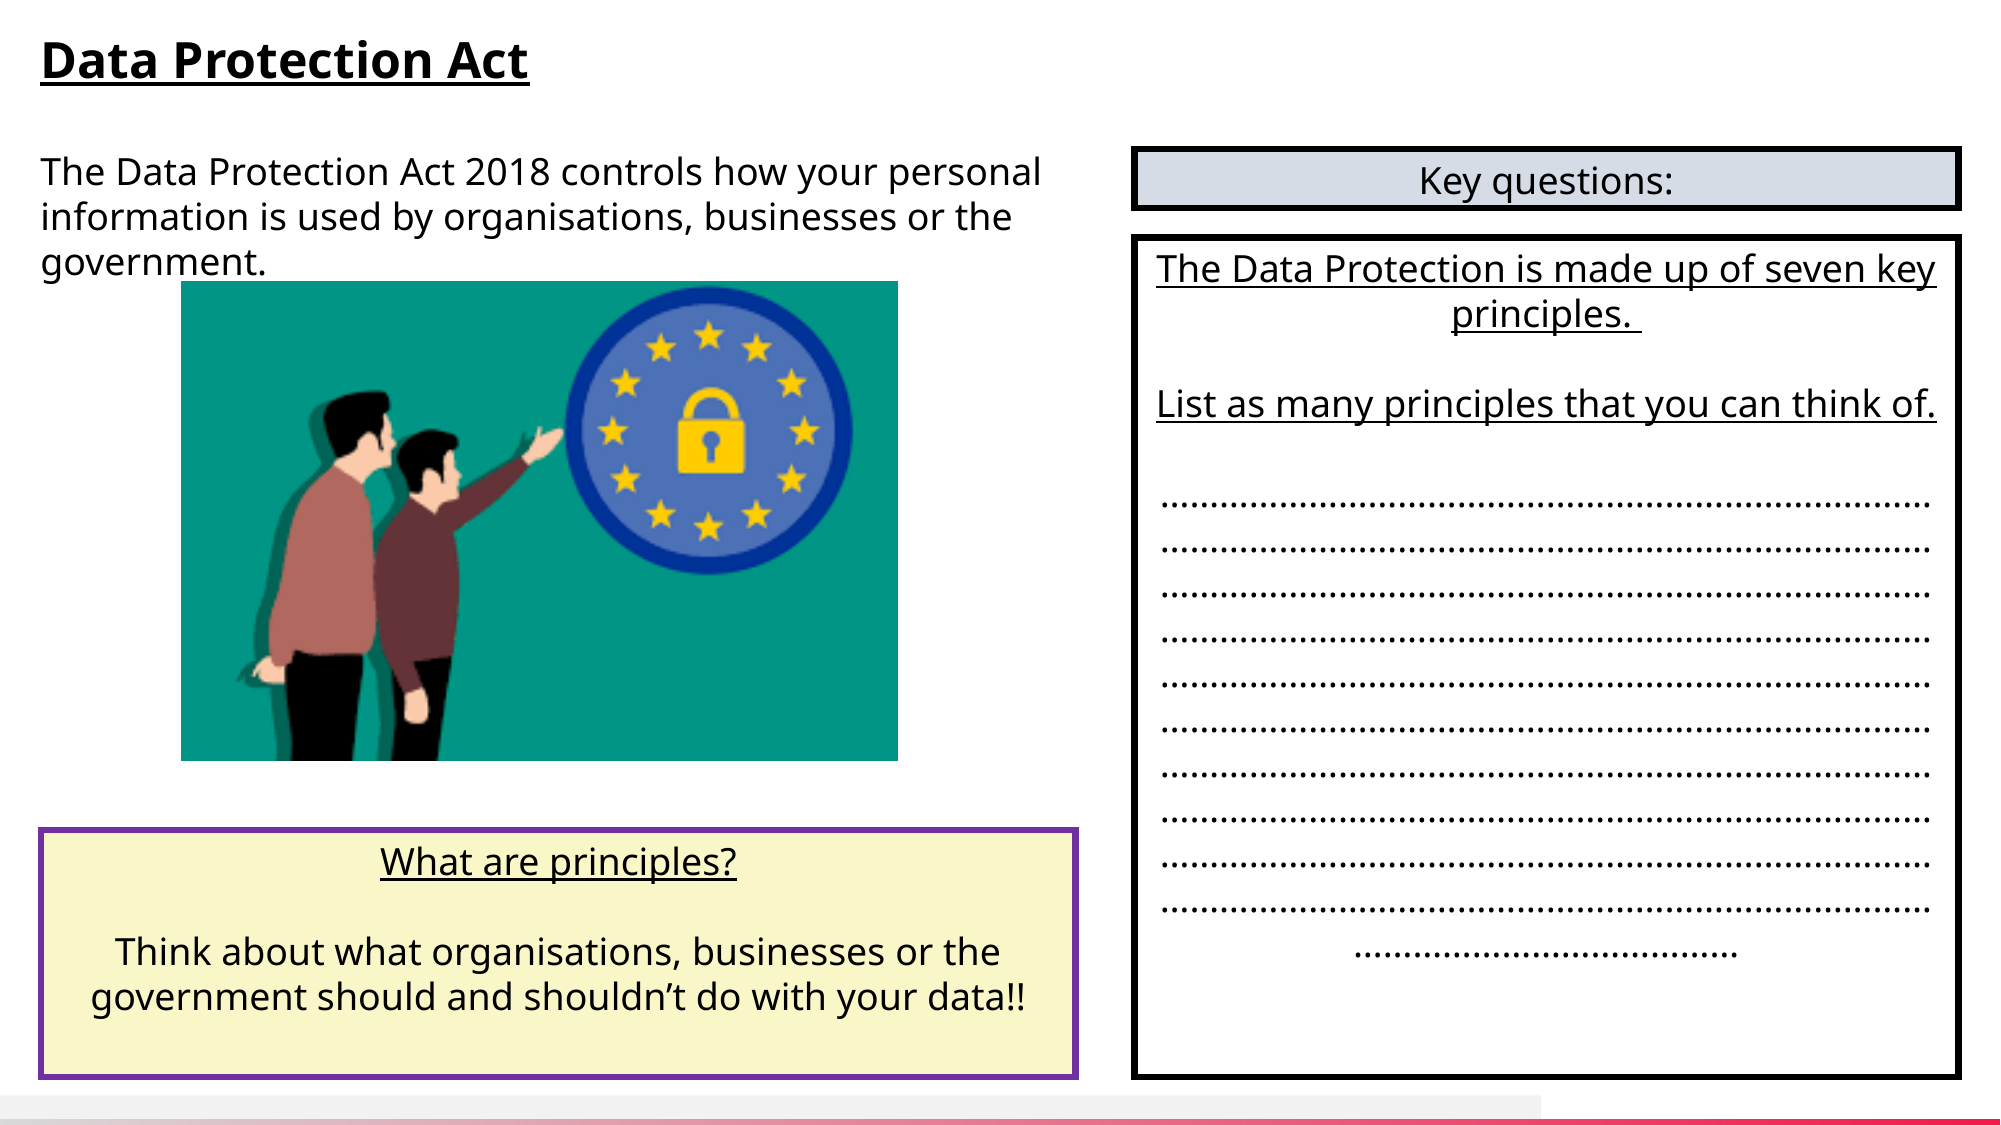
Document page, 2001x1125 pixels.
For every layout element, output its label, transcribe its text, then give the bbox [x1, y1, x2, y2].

text_box Data Protection Act The Data Protection Act 2018 controls how your personal information is used by organisations, businesses or the government. [25, 21, 1100, 291]
text_box Key questions: [1133, 148, 1960, 209]
text_box What are principles? Think about what organisations, businesses or the government should and shouldn’t do with your data!! [40, 829, 1077, 1078]
picture [181, 281, 898, 762]
text_box The Data Protection is made up of seven key principles. List as many principles that you can think of. ……………………………………………………………………………………………………………………………………………………………………………………………………………………………………………………………………………………………………………………………………………………………………………………………………………………………………………………………………………………………………………………………………………………………………………………………………………………………………………………………………………………………………………………………………………………… [1133, 237, 1960, 1078]
